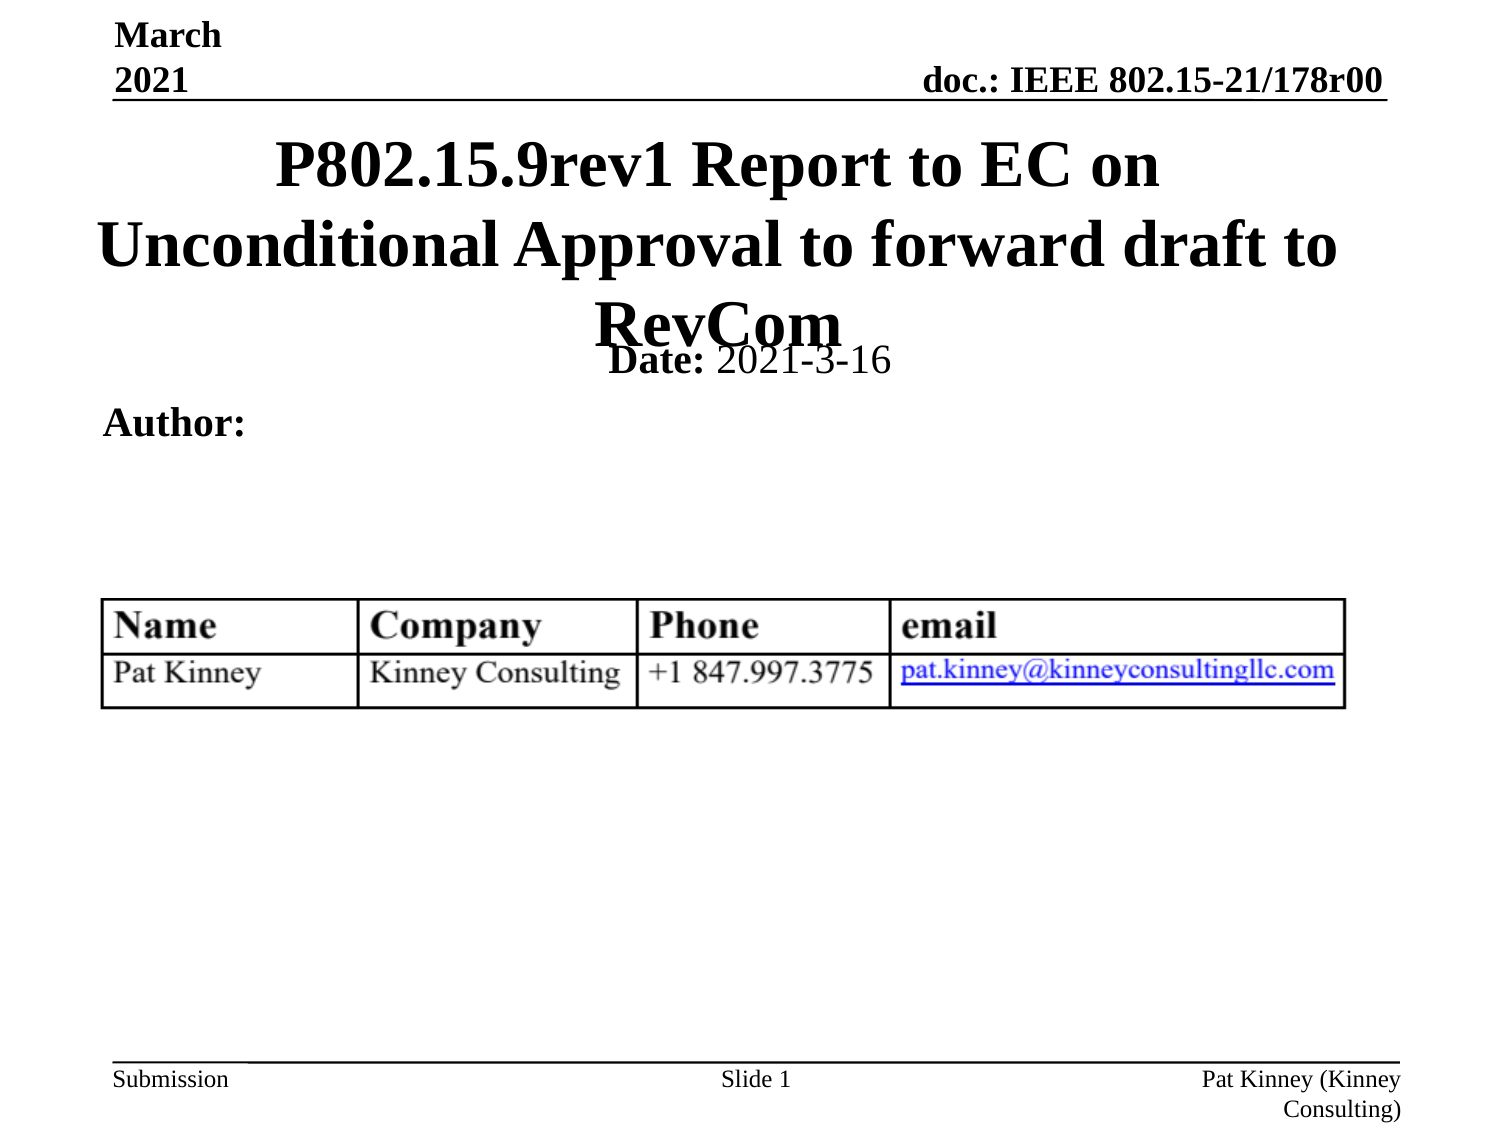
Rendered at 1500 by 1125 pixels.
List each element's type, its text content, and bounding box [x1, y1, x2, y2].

text_box Date: 2021-3-16 [112, 324, 1388, 388]
text_box Author: [87, 387, 325, 450]
slide_number Slide 1 [712, 1061, 800, 1093]
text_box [87, 598, 1439, 751]
text_box P802.15.9rev1 Report to EC on Unconditional Approval to forward draft to RevCom [49, 112, 1388, 288]
footer Pat Kinney (Kinney Consulting) [1092, 1061, 1402, 1093]
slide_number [114, 54, 270, 101]
